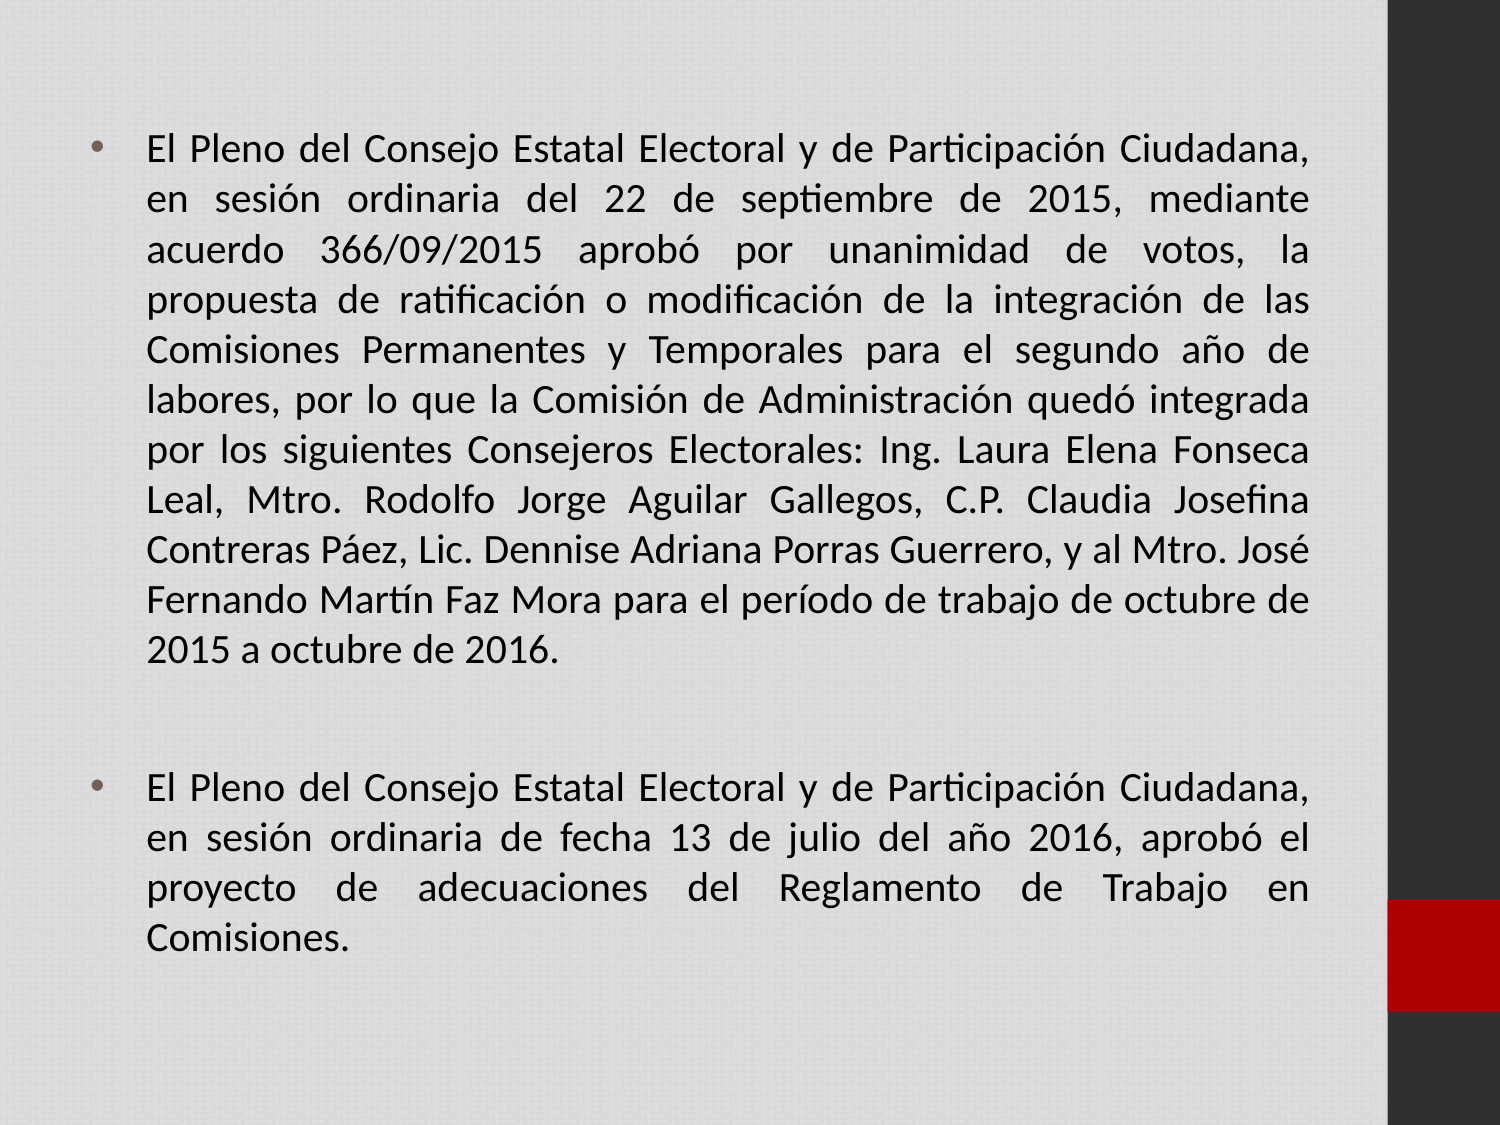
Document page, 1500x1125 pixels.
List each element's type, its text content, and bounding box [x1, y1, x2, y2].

list El Pleno del Consejo Estatal Electoral y de Participación Ciudadana, en sesión ordinaria del 22 de septiembre de 2015, mediante acuerdo 366/09/2015 aprobó por unanimidad de votos, la propuesta de ratificación o modificación de la integración de las Comisiones Permanentes y Temporales para el segundo año de labores, por lo que la Comisión de Administración quedó integrada por los siguientes Consejeros Electorales: Ing. Laura Elena Fonseca Leal, Mtro. Rodolfo Jorge Aguilar Gallegos, C.P. Claudia Josefina Contreras Páez, Lic. Dennise Adriana Porras Guerrero, y al Mtro. José Fernando Martín Faz Mora para el período de trabajo de octubre de 2015 a octubre de 2016. El Pleno del Consejo Estatal Electoral y de Participación Ciudadana, en sesión ordinaria de fecha 13 de julio del año 2016, aprobó el proyecto de adecuaciones del Reglamento de Trabajo en Comisiones. [75, 113, 1325, 1050]
